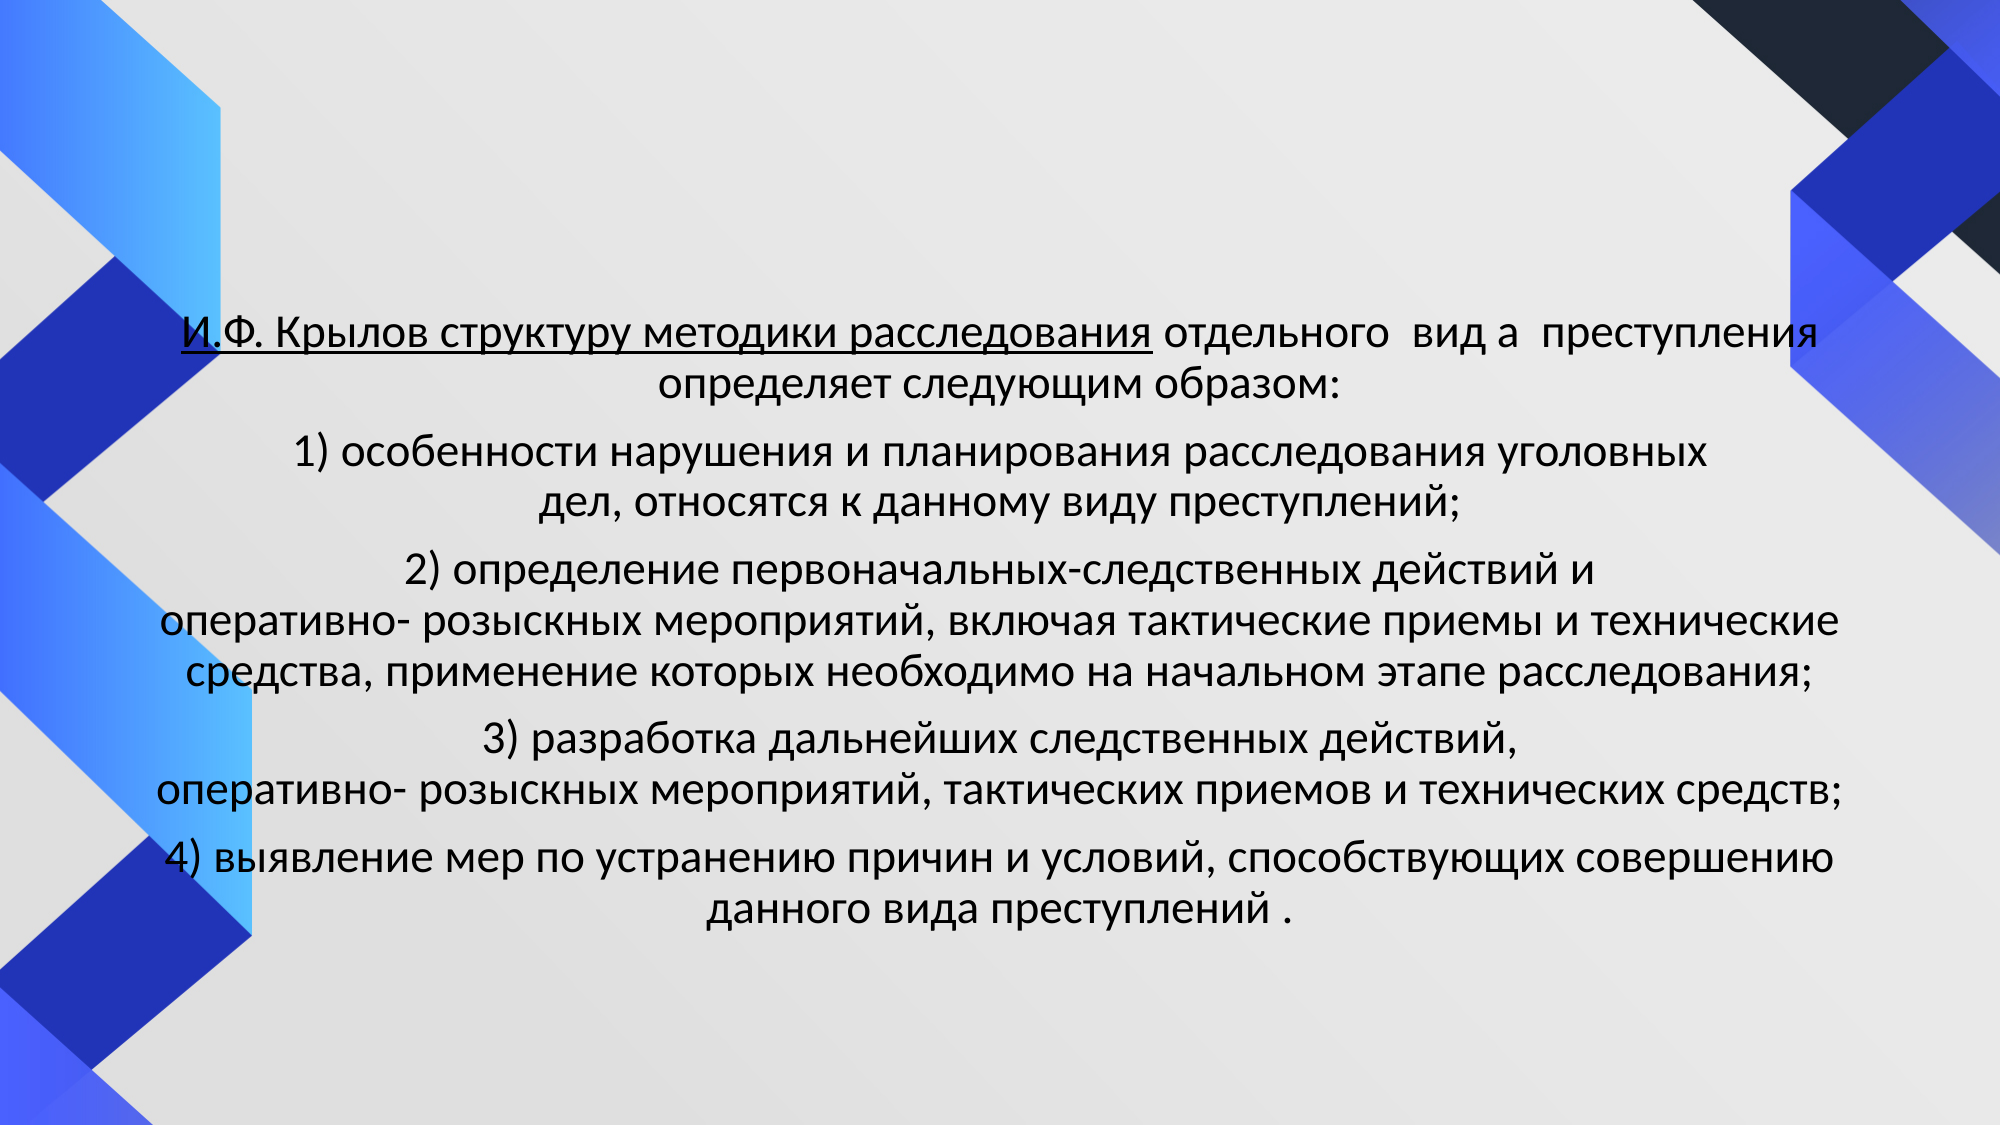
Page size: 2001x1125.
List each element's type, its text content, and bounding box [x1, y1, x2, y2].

picture [0, 0, 2000, 1125]
list И.Ф. Крылов структуру методики расследования отдельного вид а преступления определяет следующим образом: 1) особенности нарушения и планирования расследования уголовных дел, относятся к данному виду преступлений; 2) определение первоначальных-следственных действий и оперативно- розыскных мероприятий, включая тактические приемы и технические средства, применение которых необходимо на начальном этапе расследования; 3) разработка дальнейших следственных действий, оперативно- розыскных мероприятий, тактических приемов и технических средств; 4) выявление мер по устранению причин и условий, способствующих совершению данного вида преступлений . [137, 299, 1863, 1014]
